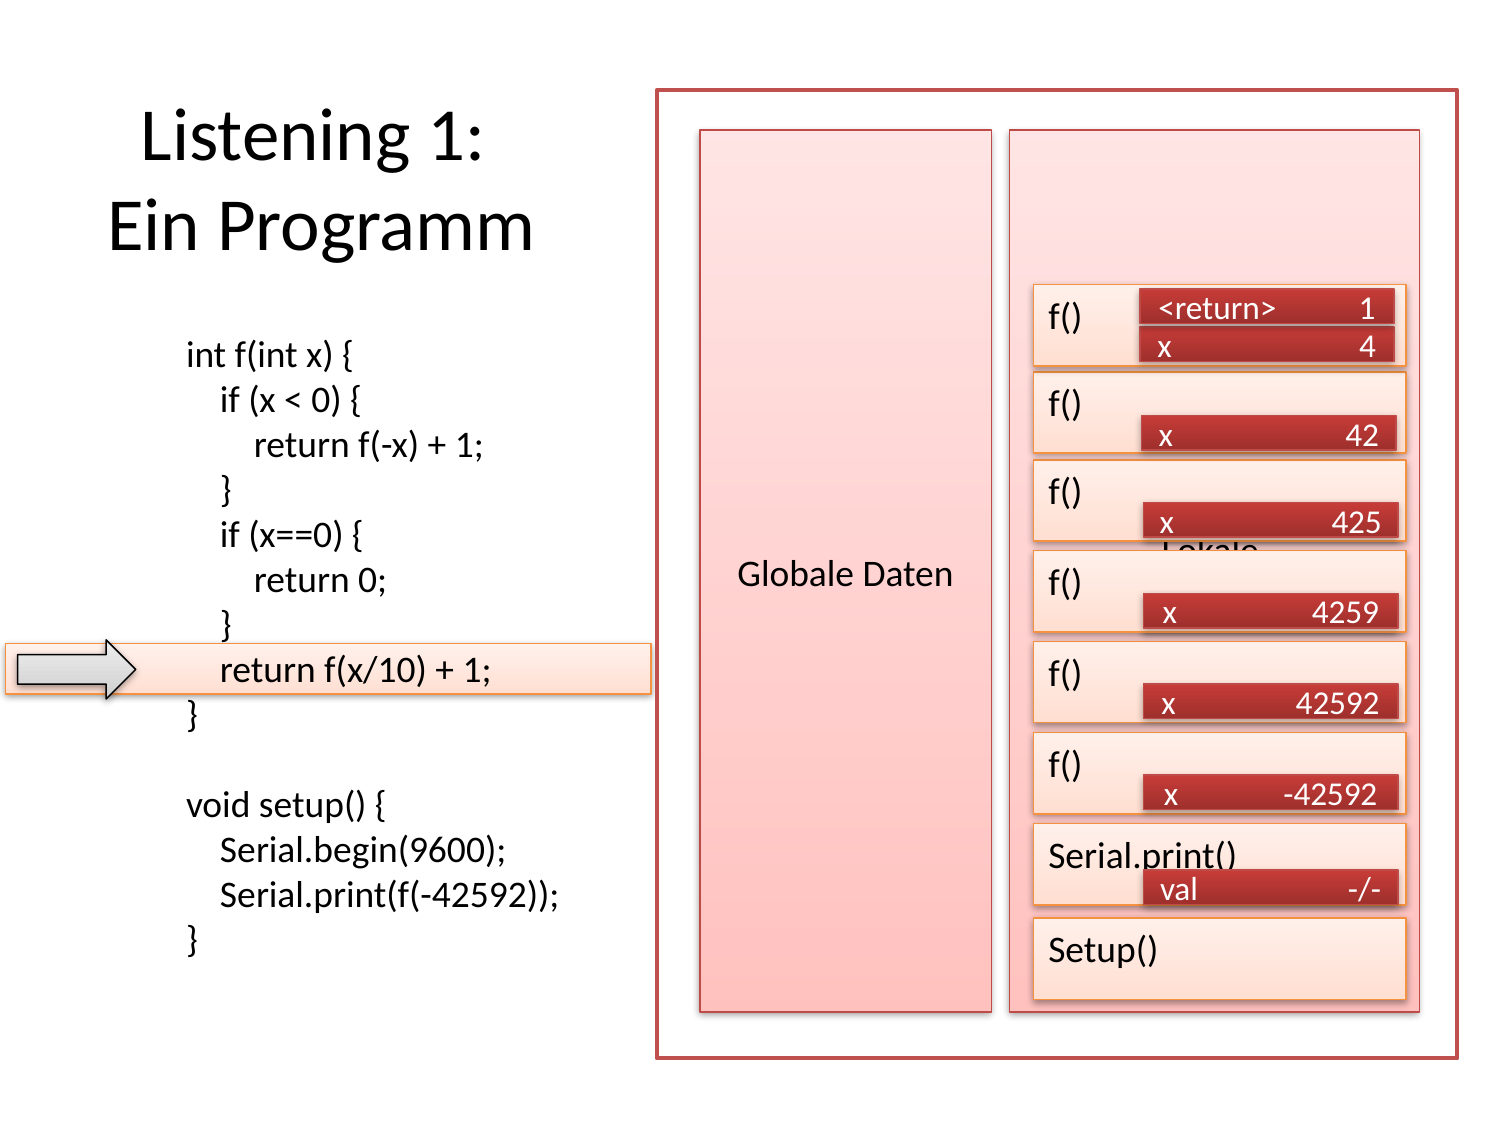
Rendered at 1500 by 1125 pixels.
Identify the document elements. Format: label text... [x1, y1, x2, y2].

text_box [656, 89, 1458, 1059]
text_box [1033, 641, 1407, 723]
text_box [1033, 550, 1407, 633]
text_box int f(int x) { if (x < 0) { return f(-x) + 1; } if (x==0) { return 0; } return f(x/10) + 1; } void setup() { Serial.begin(9600); Serial.print(f(-42592)); } [171, 322, 650, 638]
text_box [1033, 459, 1407, 542]
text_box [5, 639, 650, 700]
text_box Listening 1: Ein Programm [0, 78, 644, 273]
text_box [1033, 732, 1407, 815]
text_box int f(int x) { if (x < 0) { return f(-x) + 1; } if (x==0) { return 0; } return f(x/10) + 1; } void setup() { Serial.begin(9600); Serial.print(f(-42592)); } [171, 707, 650, 968]
